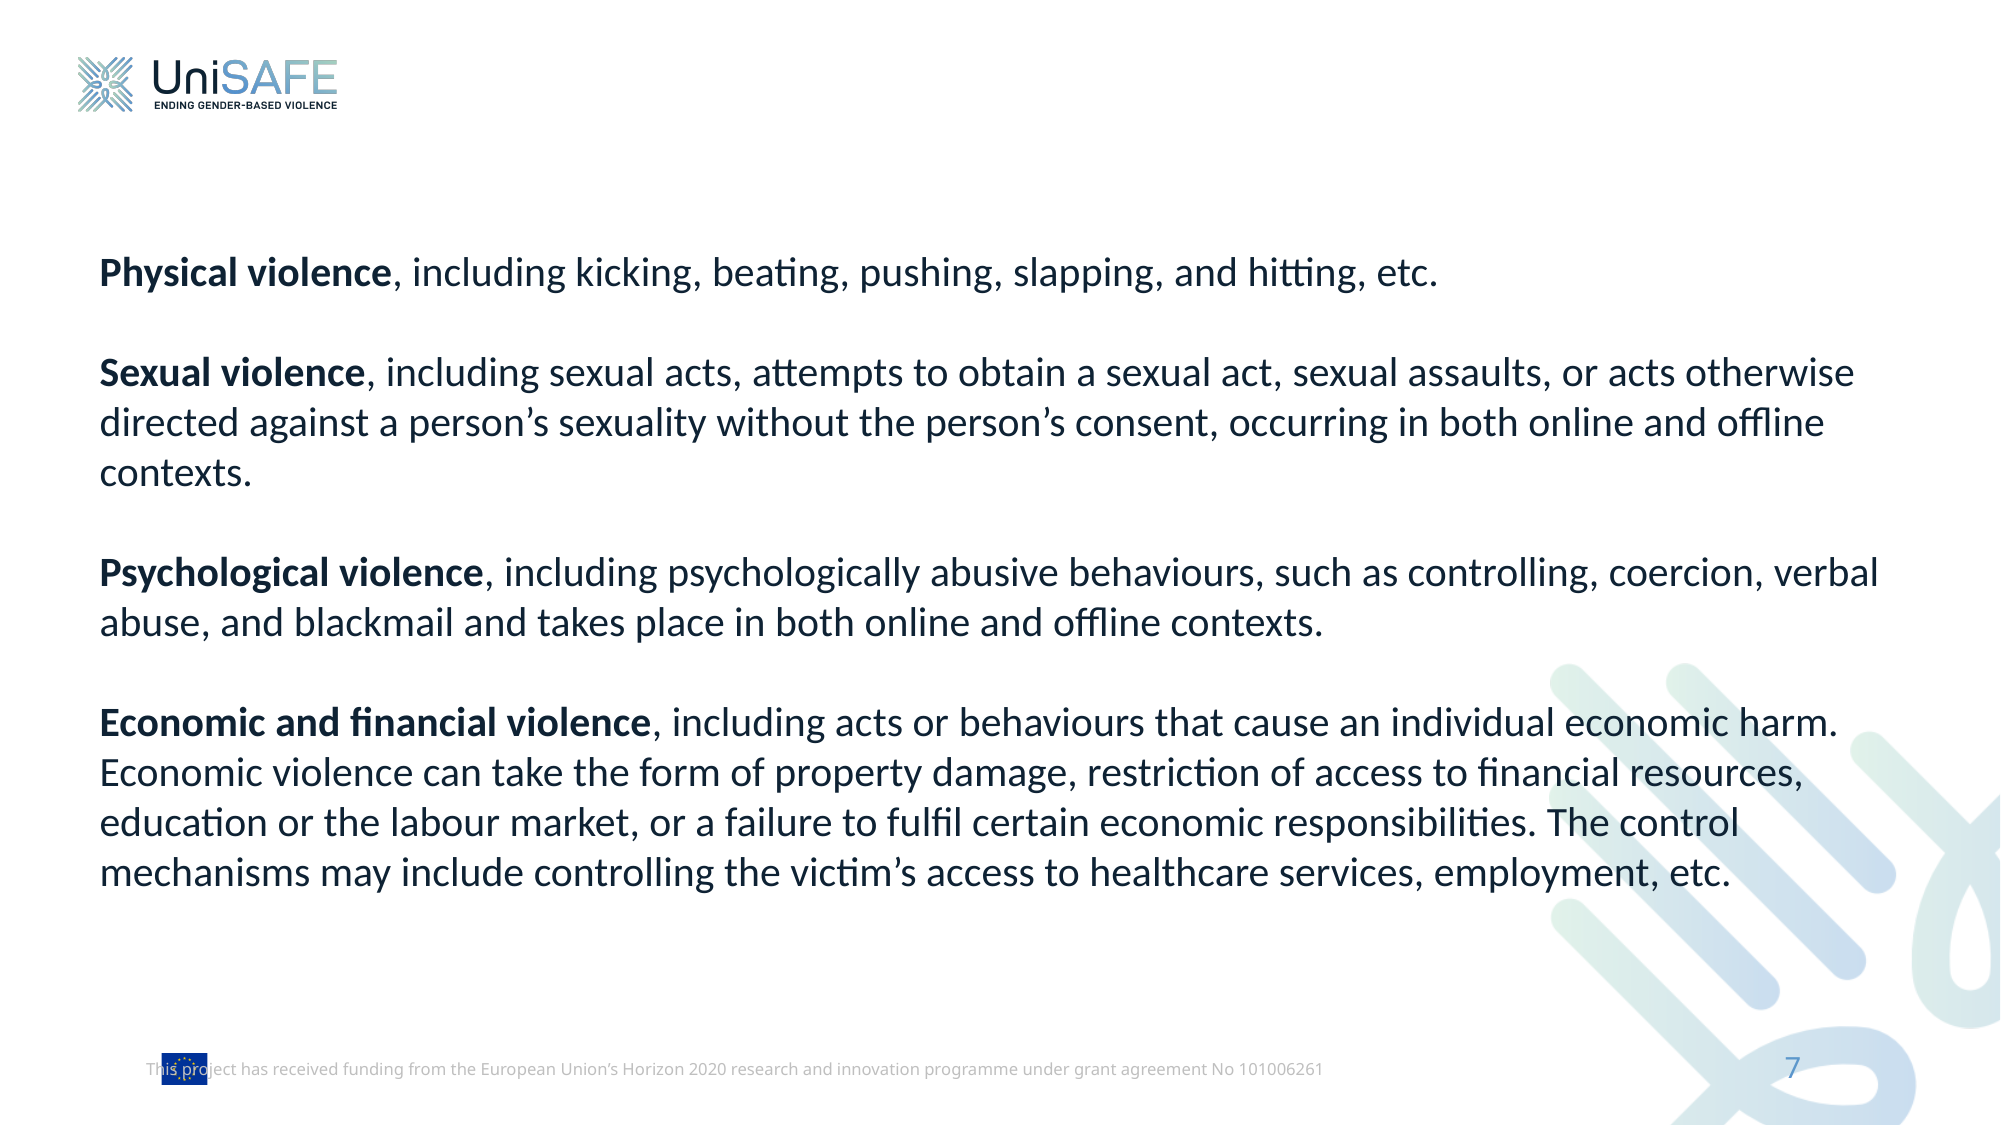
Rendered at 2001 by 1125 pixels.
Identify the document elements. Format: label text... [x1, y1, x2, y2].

text_box Physical violence, including kicking, beating, pushing, slapping, and hitting, etc. Sexual violence, including sexual acts, attempts to obtain a sexual act, sexual assaults, or acts otherwise directed against a person’s sexuality without the person’s consent, occurring in both online and offline contexts. Psychological violence, including psychologically abusive behaviours, such as controlling, coercion, verbal abuse, and blackmail and takes place in both online and offline contexts. Economic and financial violence, including acts or behaviours that cause an individual economic harm. Economic violence can take the form of property damage, restriction of access to financial resources, education or the labour market, or a failure to fulfil certain economic responsibilities. The control mechanisms may include controlling the victim’s access to healthcare services, employment, etc. [84, 237, 1948, 1003]
picture [78, 57, 337, 112]
slide_number 7 [1366, 1038, 1817, 1099]
